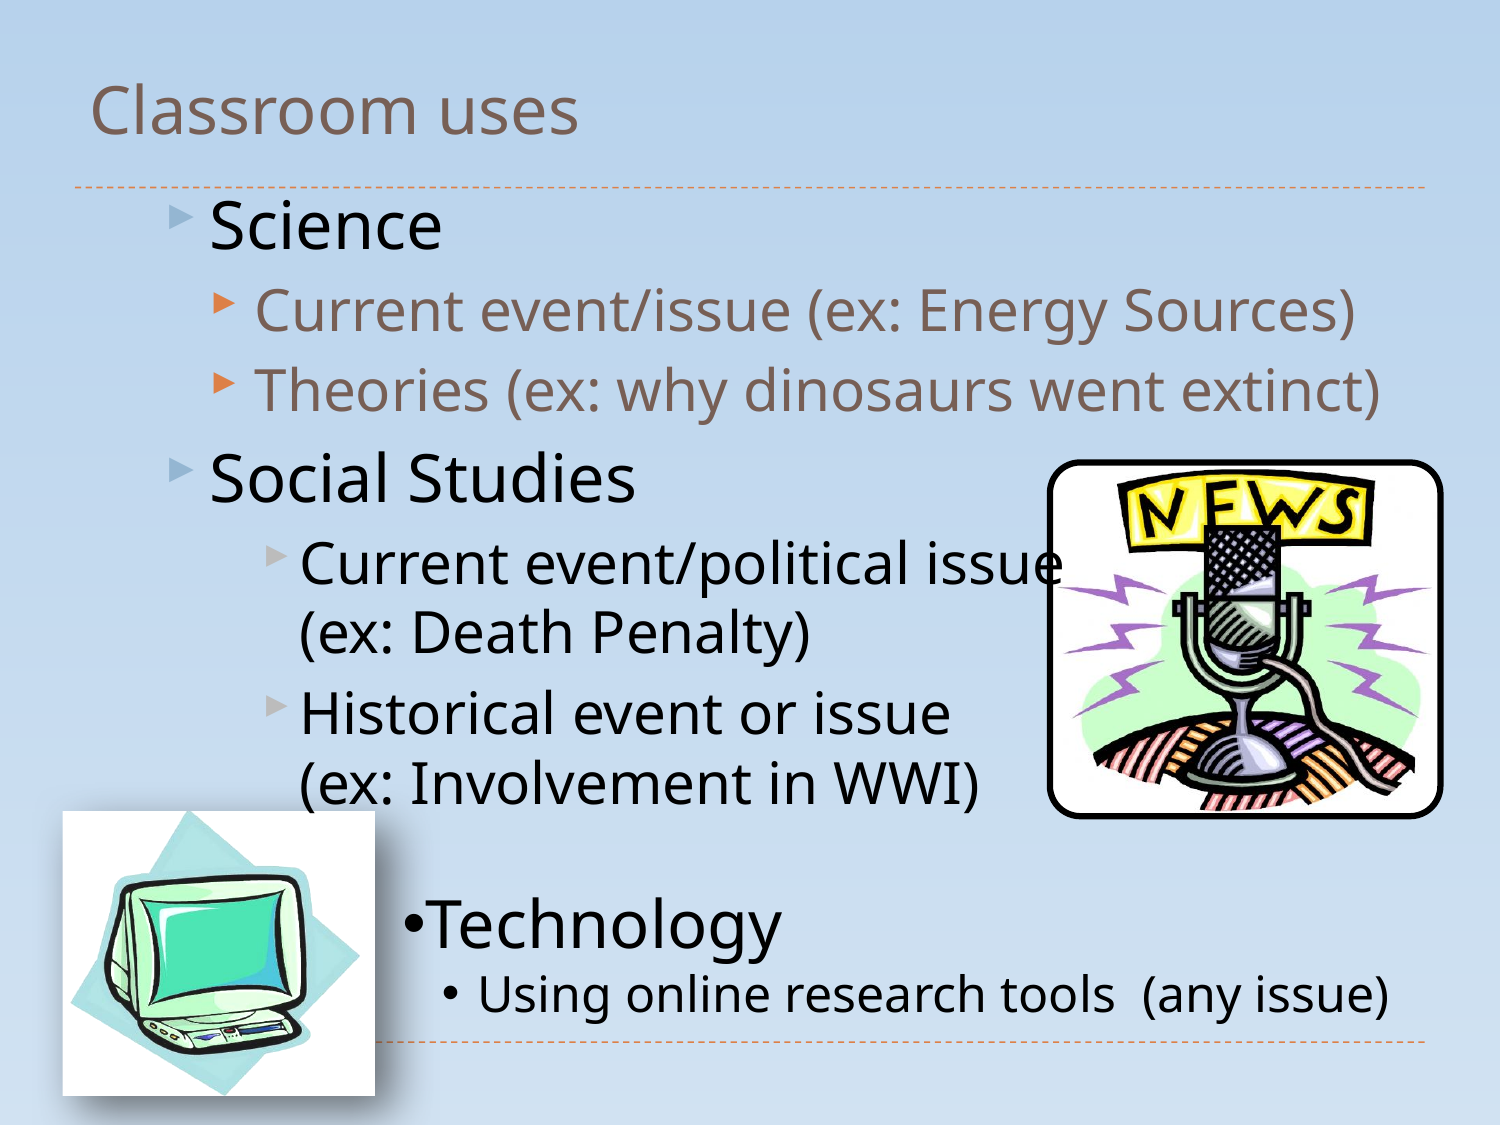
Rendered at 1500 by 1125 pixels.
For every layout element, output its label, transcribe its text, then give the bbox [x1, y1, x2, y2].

text_box Technology Using online research tools (any issue) [387, 874, 1425, 1075]
list Science Current event/issue (ex: Energy Sources) Theories (ex: why dinosaurs went extinct) Social Studies Current event/political issue (ex: Death Penalty) Historical event or issue (ex: Involvement in WWI) [150, 174, 1500, 850]
picture [62, 811, 376, 1097]
title Classroom uses [75, 0, 1425, 155]
picture [1049, 462, 1441, 817]
